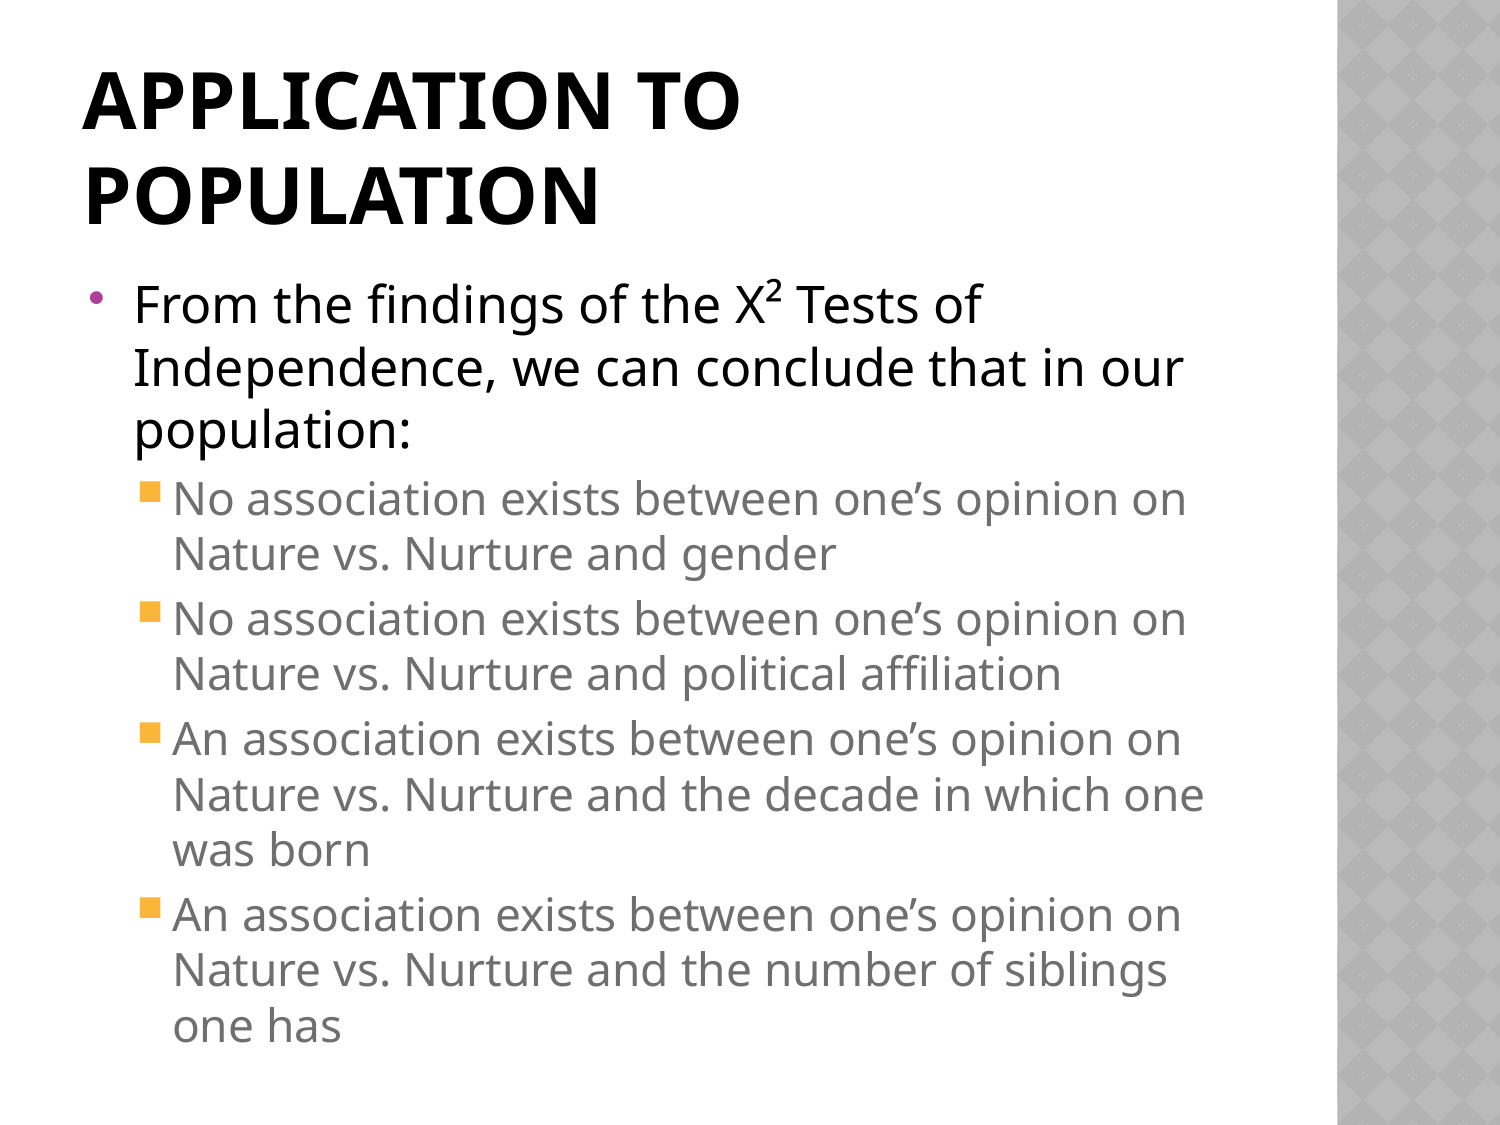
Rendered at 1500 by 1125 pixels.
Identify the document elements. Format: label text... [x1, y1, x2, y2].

title Application to population [75, 52, 1263, 240]
list From the findings of the X² Tests of Independence, we can conclude that in our population: No association exists between one’s opinion on Nature vs. Nurture and gender No association exists between one’s opinion on Nature vs. Nurture and political affiliation An association exists between one’s opinion on Nature vs. Nurture and the decade in which one was born An association exists between one’s opinion on Nature vs. Nurture and the number of siblings one has [74, 263, 1263, 1060]
